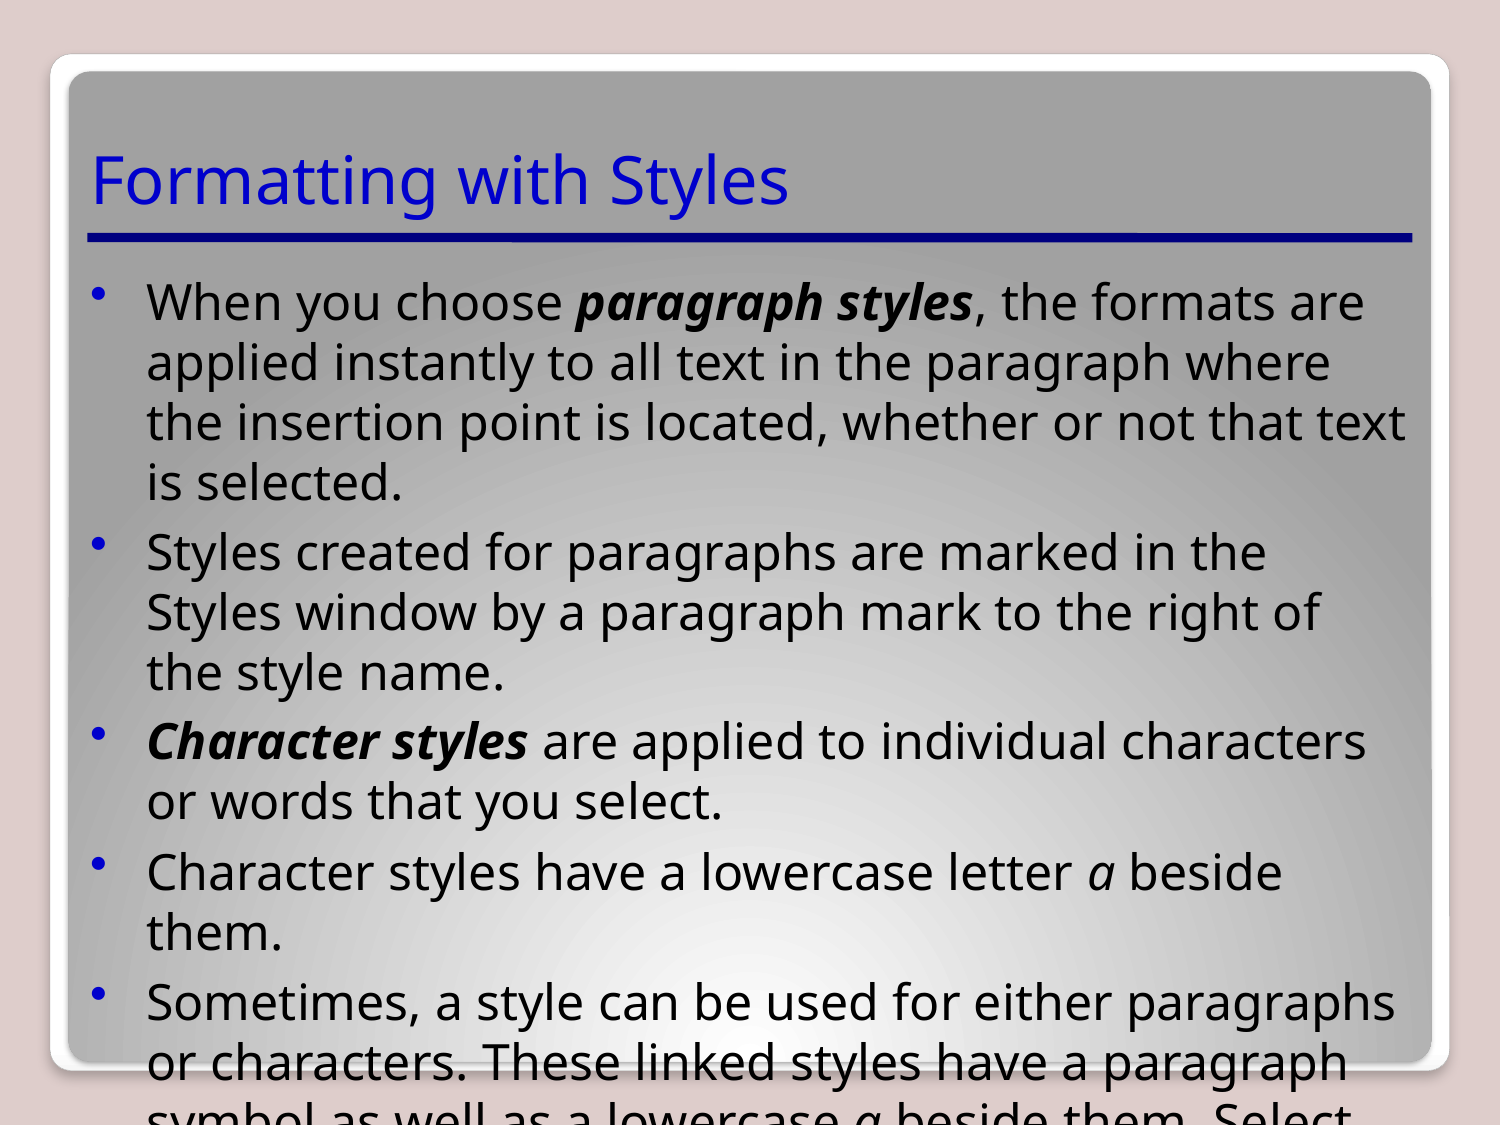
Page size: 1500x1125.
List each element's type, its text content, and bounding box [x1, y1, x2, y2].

list When you choose paragraph styles, the formats are applied instantly to all text in the paragraph where the insertion point is located, whether or not that text is selected. Styles created for paragraphs are marked in the Styles window by a paragraph mark to the right of the style name. Character styles are applied to individual characters or words that you select. Character styles have a lowercase letter a beside them. Sometimes, a style can be used for either paragraphs or characters. These linked styles have a paragraph symbol as well as a lowercase a beside them. Select the text to which you want to apply a linked style. [74, 262, 1426, 1063]
title Formatting with Styles [74, 74, 1426, 226]
